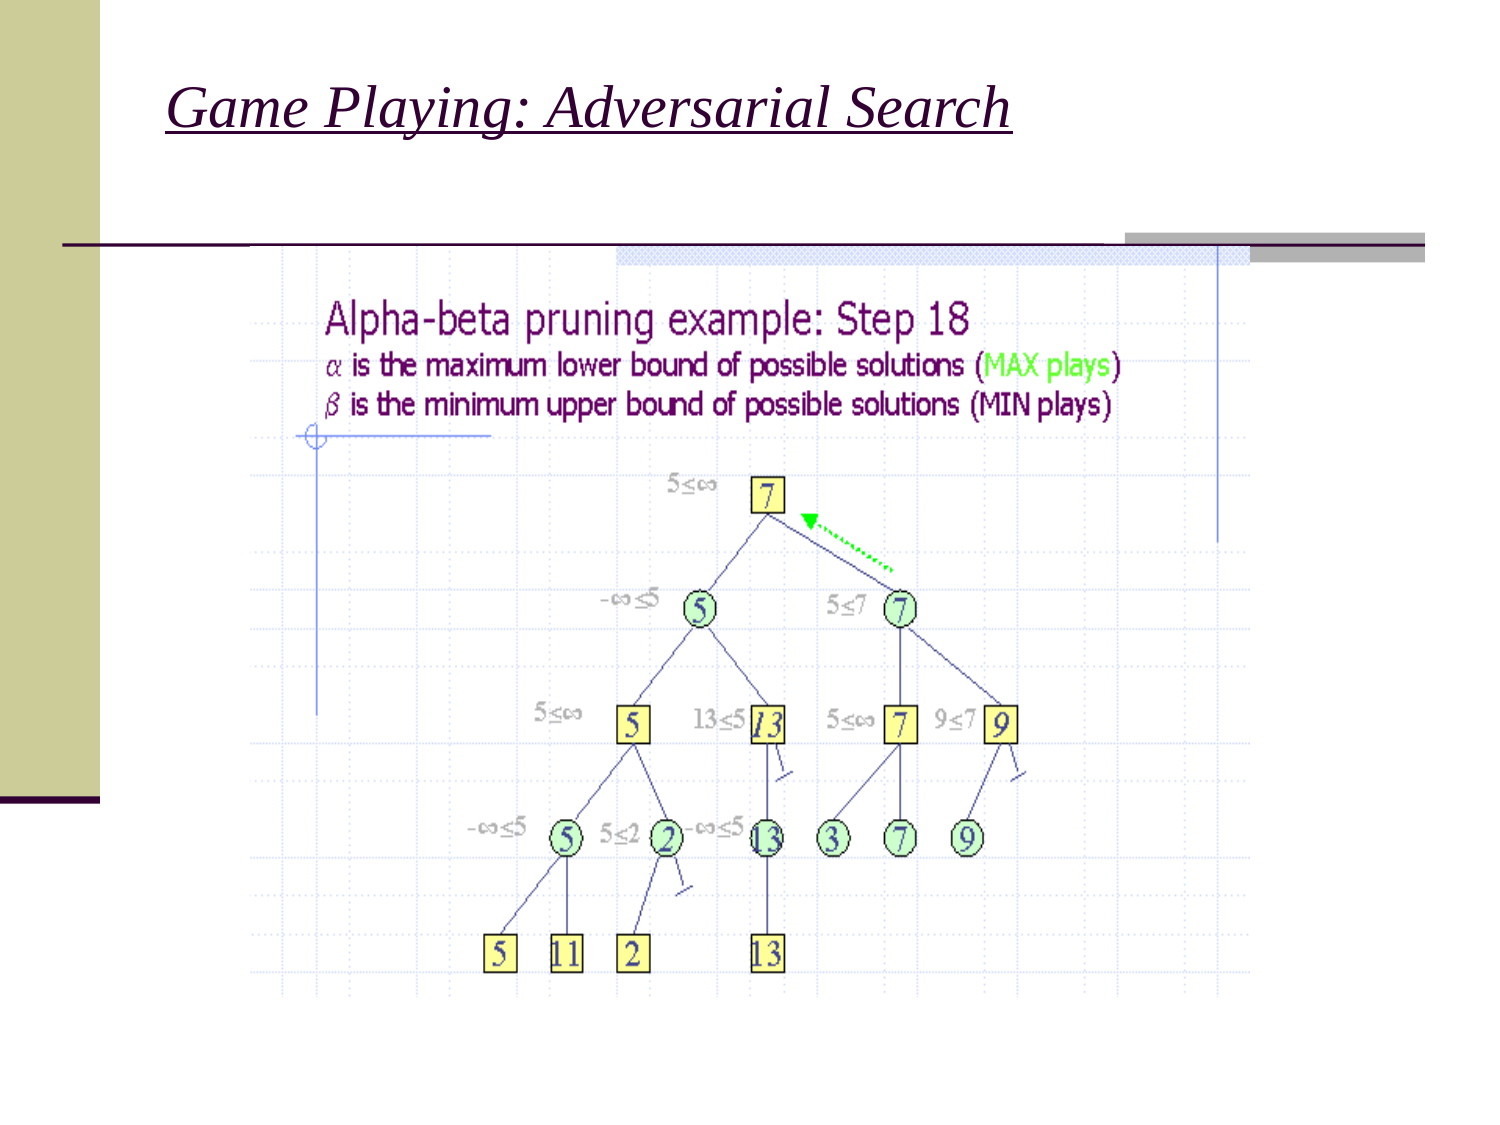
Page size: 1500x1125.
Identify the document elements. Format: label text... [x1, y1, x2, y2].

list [249, 245, 1251, 997]
title Game Playing: Adversarial Search [149, 45, 1426, 162]
